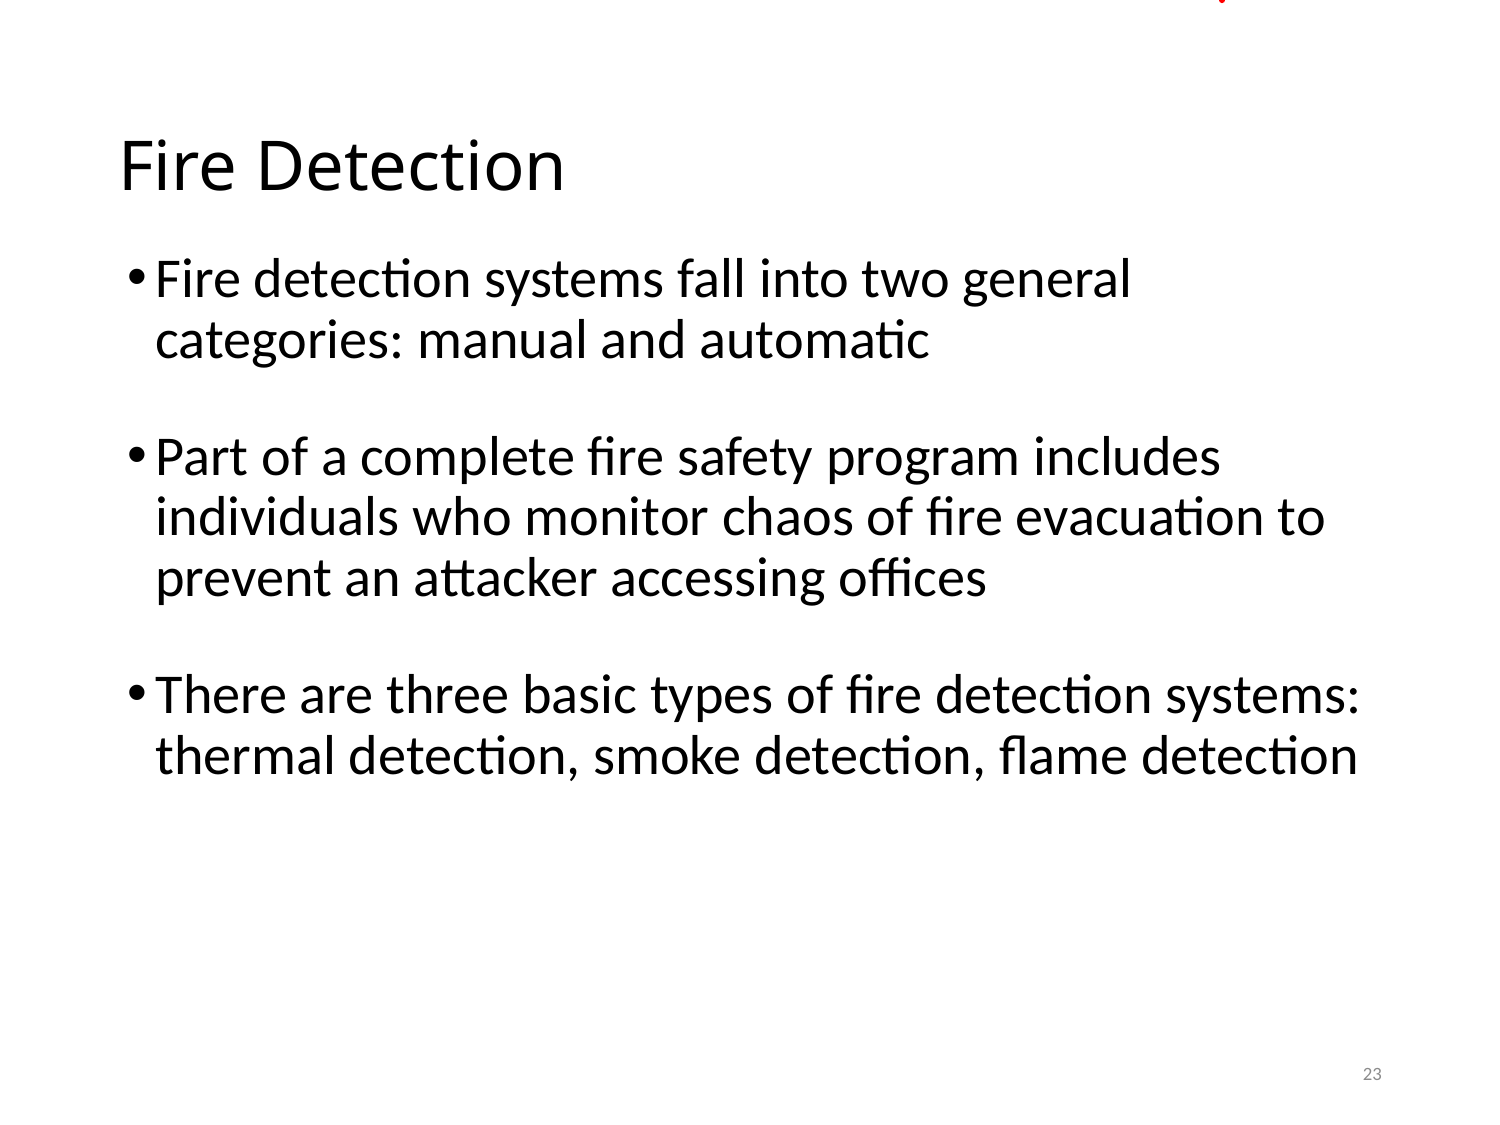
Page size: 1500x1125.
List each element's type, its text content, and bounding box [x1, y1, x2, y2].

title Fire Detection [103, 59, 1397, 278]
list Fire detection systems fall into two general categories: manual and automatic Part of a complete fire safety program includes individuals who monitor chaos of fire evacuation to prevent an attacker accessing offices There are three basic types of fire detection systems: thermal detection, smoke detection, flame detection [112, 241, 1388, 1001]
slide_number 23 [1059, 1042, 1397, 1103]
